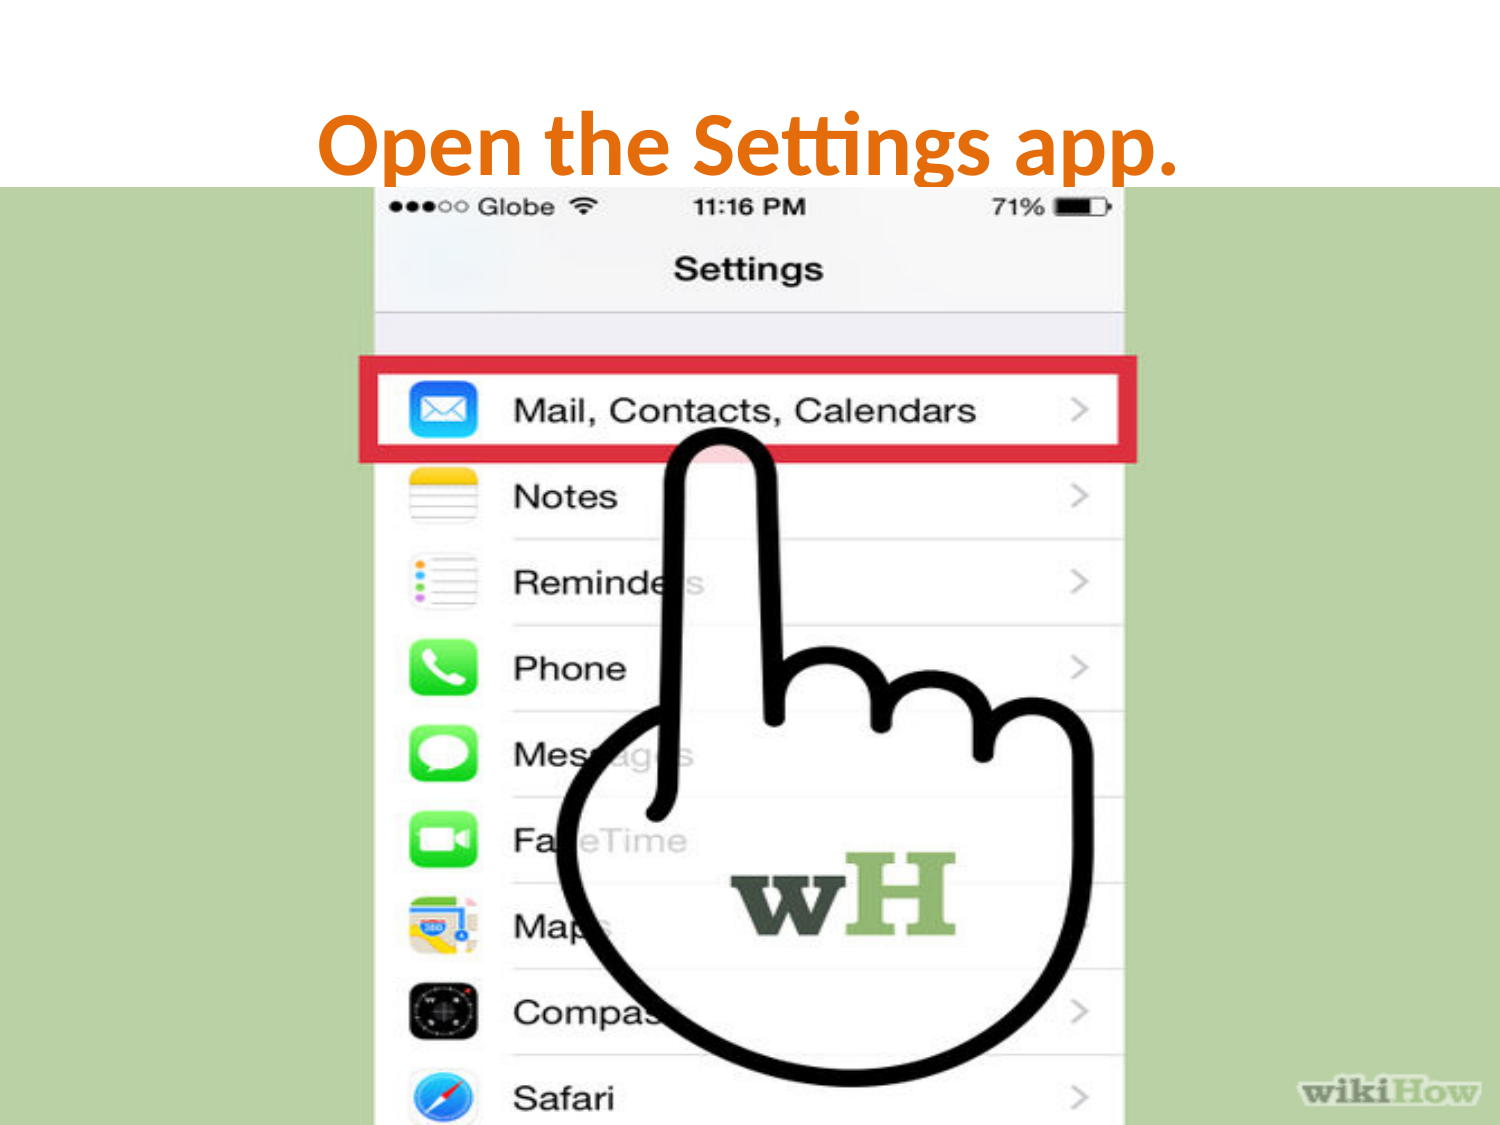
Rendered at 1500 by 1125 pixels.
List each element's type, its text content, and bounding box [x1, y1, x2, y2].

picture [0, 187, 1500, 1125]
title Open the Settings app. [75, 45, 1425, 185]
